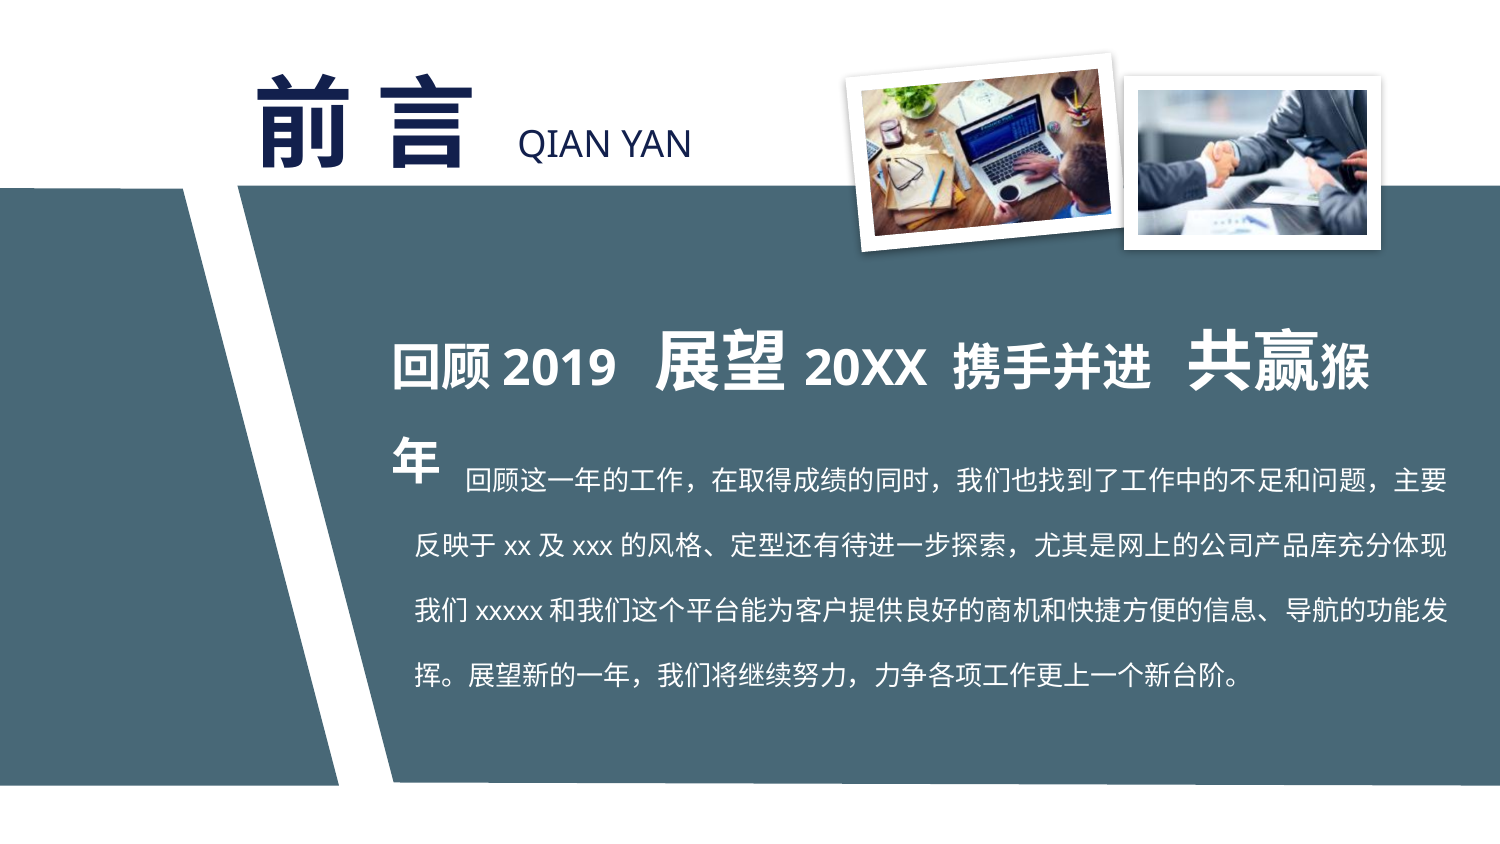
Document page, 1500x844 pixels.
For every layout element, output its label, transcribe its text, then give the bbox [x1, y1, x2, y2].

text_box [237, 185, 1500, 786]
picture [862, 69, 1111, 235]
text_box 回顾2019 展望20XX 携手并进 共赢猴年 [376, 271, 1431, 497]
text_box QIAN YAN [505, 114, 705, 171]
text_box [0, 188, 339, 786]
picture [1138, 89, 1367, 236]
text_box 前 言 [242, 53, 488, 186]
text_box 回顾这一年的工作，在取得成绩的同时，我们也找到了工作中的不足和问题，主要反映于xx及xxx的风格、定型还有待进一步探索，尤其是网上的公司产品库充分体现我们xxxxx和我们这个平台能为客户提供良好的商机和快捷方便的信息、导航的功能发挥。展望新的一年，我们将继续努力，力争各项工作更上一个新台阶。 [399, 423, 1463, 699]
